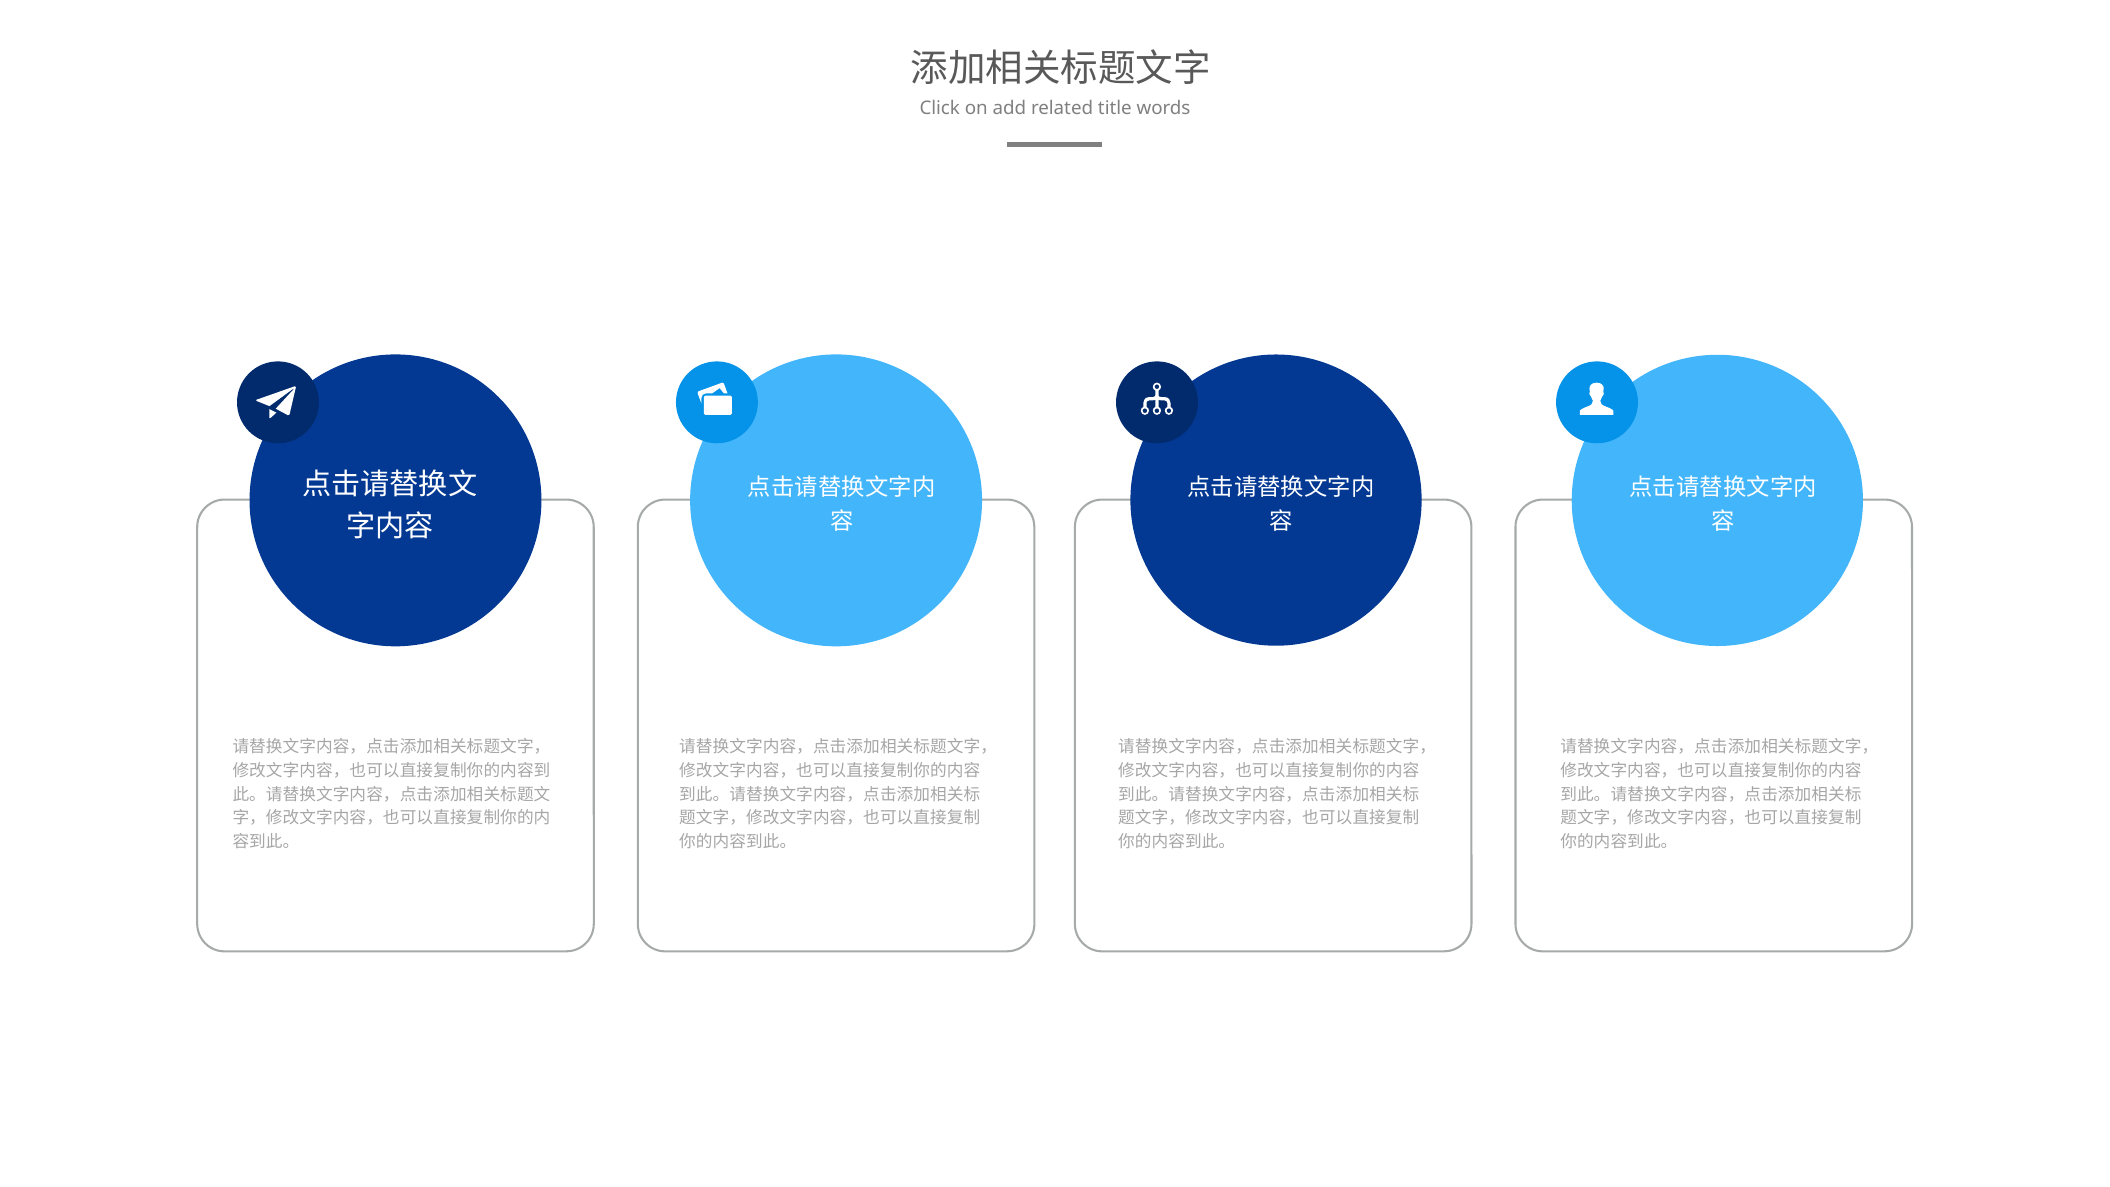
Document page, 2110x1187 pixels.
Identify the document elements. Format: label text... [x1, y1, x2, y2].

text_box 请替换文字内容，点击添加相关标题文字，修改文字内容，也可以直接复制你的内容到此。请替换文字内容，点击添加相关标题文字，修改文字内容，也可以直接复制你的内容到此。 [1560, 693, 1875, 890]
text_box 请替换文字内容，点击添加相关标题文字，修改文字内容，也可以直接复制你的内容到此。请替换文字内容，点击添加相关标题文字，修改文字内容，也可以直接复制你的内容到此。 [1118, 693, 1433, 890]
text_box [1556, 361, 1638, 444]
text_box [236, 361, 319, 444]
text_box 请替换文字内容，点击添加相关标题文字，修改文字内容，也可以直接复制你的内容到此。请替换文字内容，点击添加相关标题文字，修改文字内容，也可以直接复制你的内容到此。 [217, 693, 573, 890]
text_box [1515, 499, 1913, 952]
text_box [1074, 499, 1472, 952]
text_box 点击请替换文字内容 [736, 466, 948, 534]
text_box [249, 354, 542, 647]
text_box [1130, 354, 1422, 646]
text_box 添加相关标题文字 [877, 37, 1245, 95]
text_box 点击请替换文字内容 [1175, 466, 1387, 534]
text_box [1140, 382, 1174, 415]
text_box [1571, 354, 1863, 647]
text_box 点击请替换文字内容 [276, 466, 504, 534]
text_box 点击请替换文字内容 [1617, 466, 1829, 534]
text_box 请替换文字内容，点击添加相关标题文字，修改文字内容，也可以直接复制你的内容到此。请替换文字内容，点击添加相关标题文字，修改文字内容，也可以直接复制你的内容到此。 [679, 693, 994, 890]
text_box [690, 354, 983, 647]
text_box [675, 361, 758, 444]
text_box Click on add related title words [877, 89, 1232, 124]
text_box [1116, 361, 1198, 444]
text_box [197, 499, 594, 952]
text_box [637, 499, 1035, 952]
